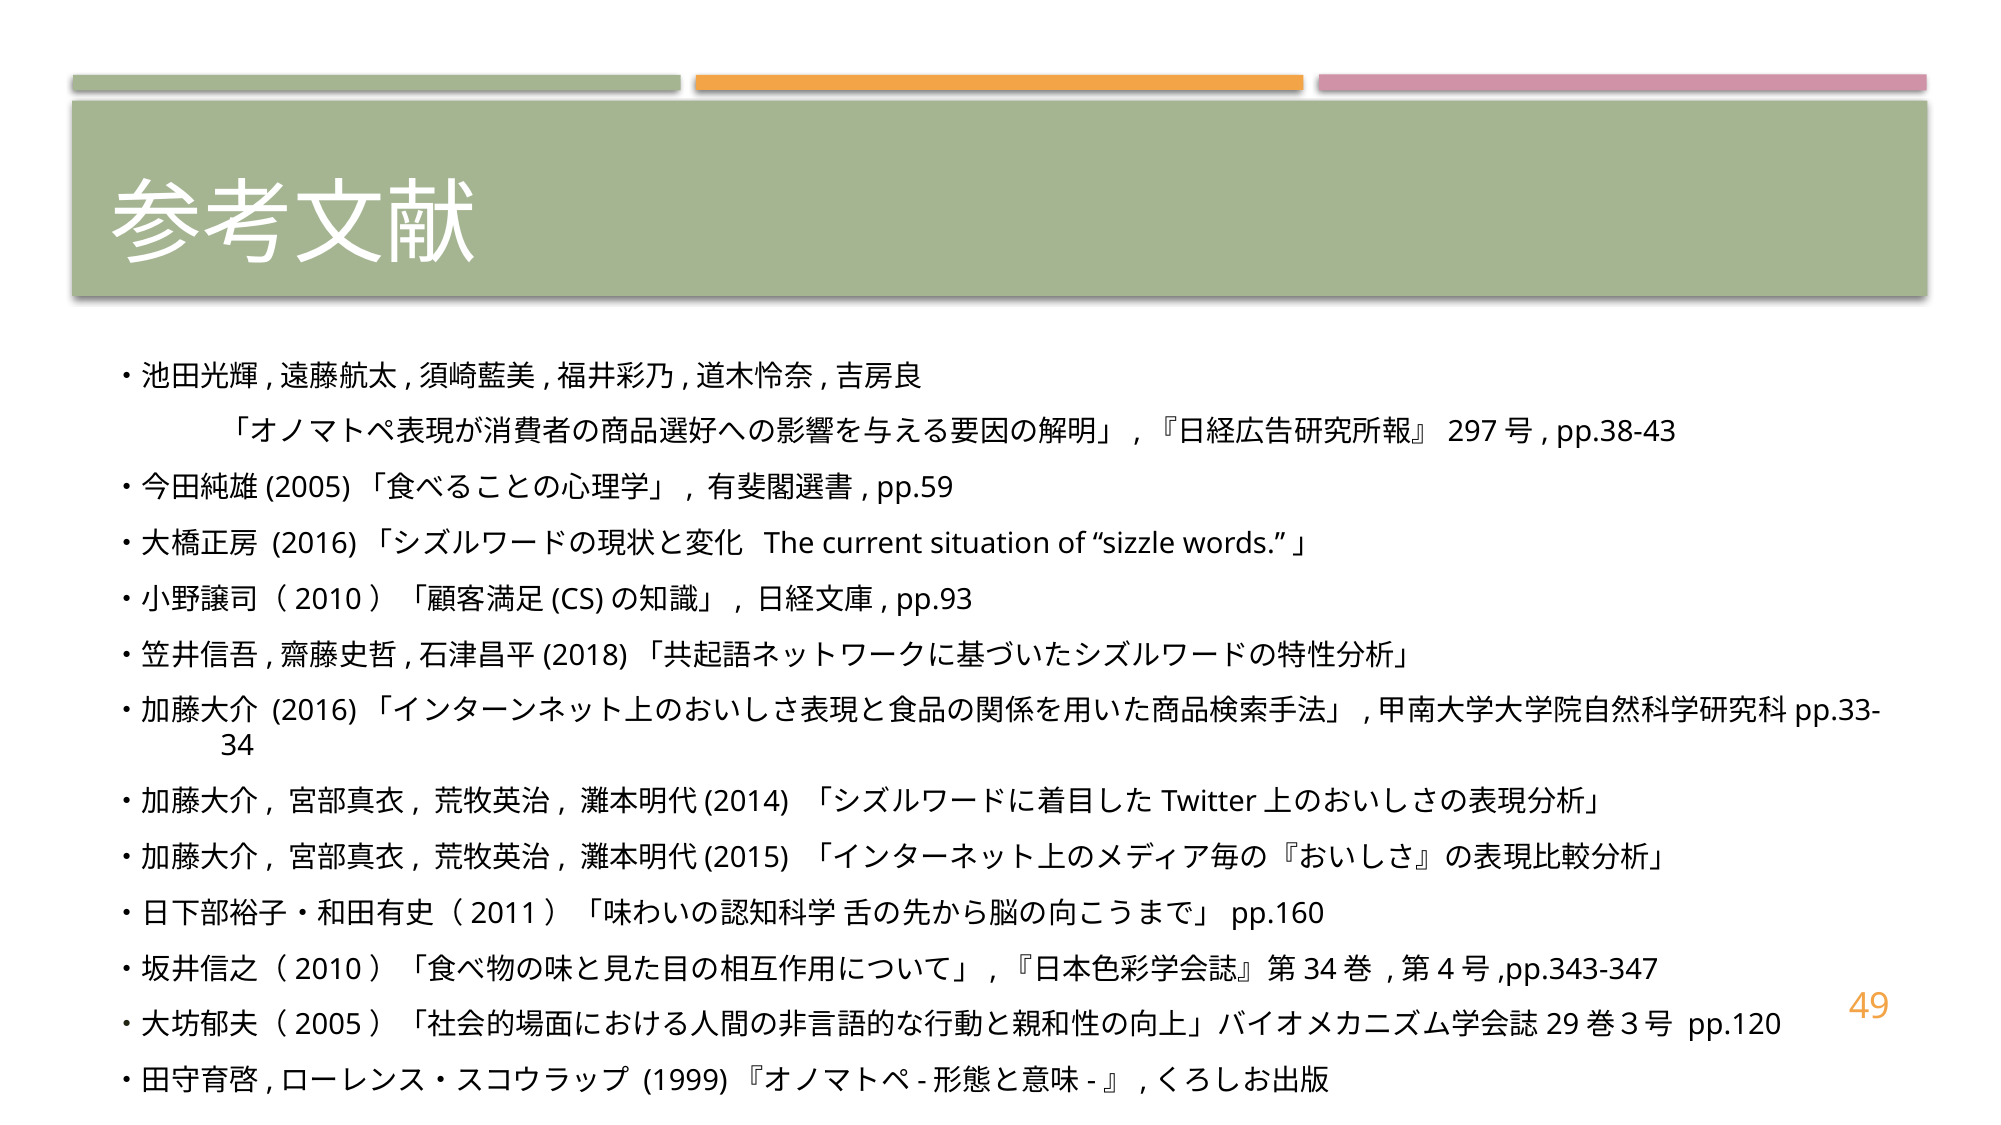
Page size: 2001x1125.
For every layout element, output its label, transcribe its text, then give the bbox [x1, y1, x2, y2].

title 参考文献 [95, 115, 1905, 282]
text_box ・池田光輝,遠藤航太,須崎藍美,福井彩乃,道木怜奈,吉房良 「オノマトペ表現が消費者の商品選好への影響を与える要因の解明」,『日経広告研究所報』297号, pp.38-43 ・今田純雄(2005)「食べることの心理学」, 有斐閣選書, pp.59 ・大橋正房 (2016)「シズルワードの現状と変化 The current situation of “sizzle words.”」 ・小野譲司（2010）「顧客満足(CS)の知識」, 日経文庫, pp.93 ・笠井信吾,齋藤史哲,石津昌平(2018)「共起語ネットワークに基づいたシズルワードの特性分析」 ・加藤大介 (2016)「インターンネット上のおいしさ表現と食品の関係を用いた商品検索手法」,甲南大学大学院自然科学研究科pp.33-34 ・加藤大介, 宮部真衣, 荒牧英治, 灘本明代(2014) 「シズルワードに着目したTwitter上のおいしさの表現分析」 ・加藤大介, 宮部真衣, 荒牧英治, 灘本明代(2015) 「インターネット上のメディア毎の『おいしさ』の表現比較分析」 ・日下部裕子・和田有史（2011）「味わいの認知科学 舌の先から脳の向こうまで」pp.160 ・坂井信之（2010）「食べ物の味と見た目の相互作用について」,『日本色彩学会誌』第34巻 ,第4号,pp.343-347 ・大坊郁夫（2005）「社会的場面における人間の非言語的な行動と親和性の向上」バイオメカニズム学会誌29巻３号 pp.120 ・田守育啓,ローレンス・スコウラップ (1999)『オノマトペ-形態と意味-』,くろしお出版 [95, 349, 1905, 1104]
